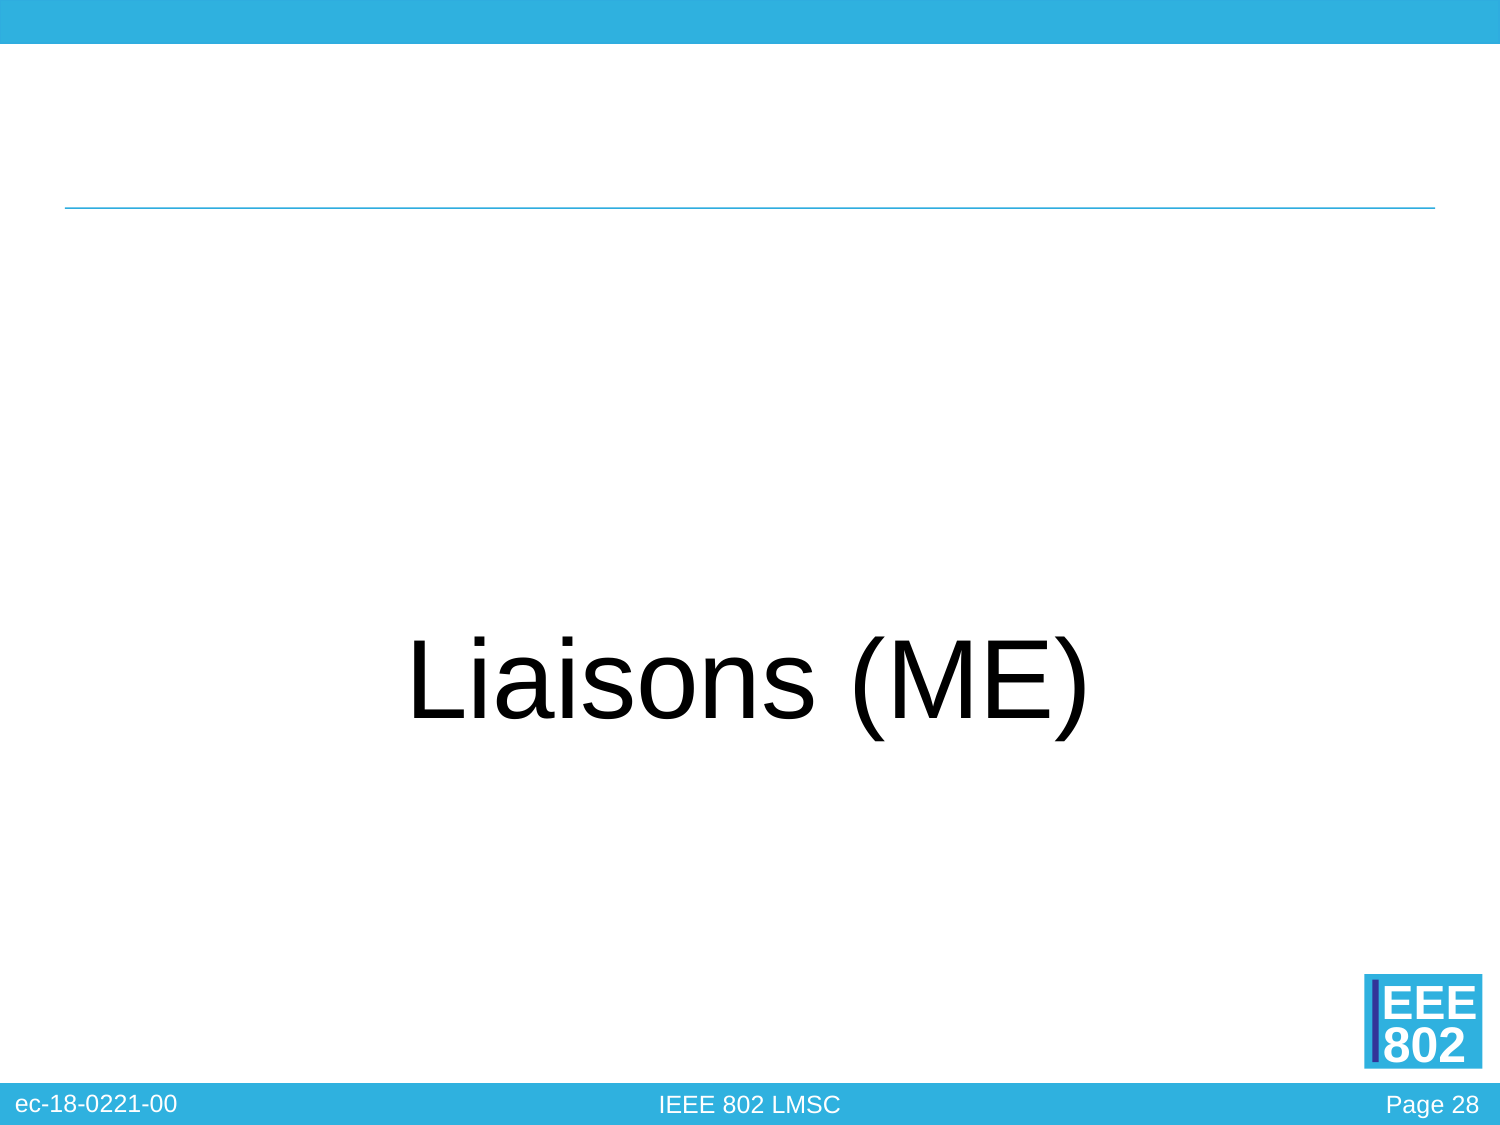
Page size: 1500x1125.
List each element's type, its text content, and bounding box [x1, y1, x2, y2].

title Liaisons (ME) [102, 280, 1397, 749]
